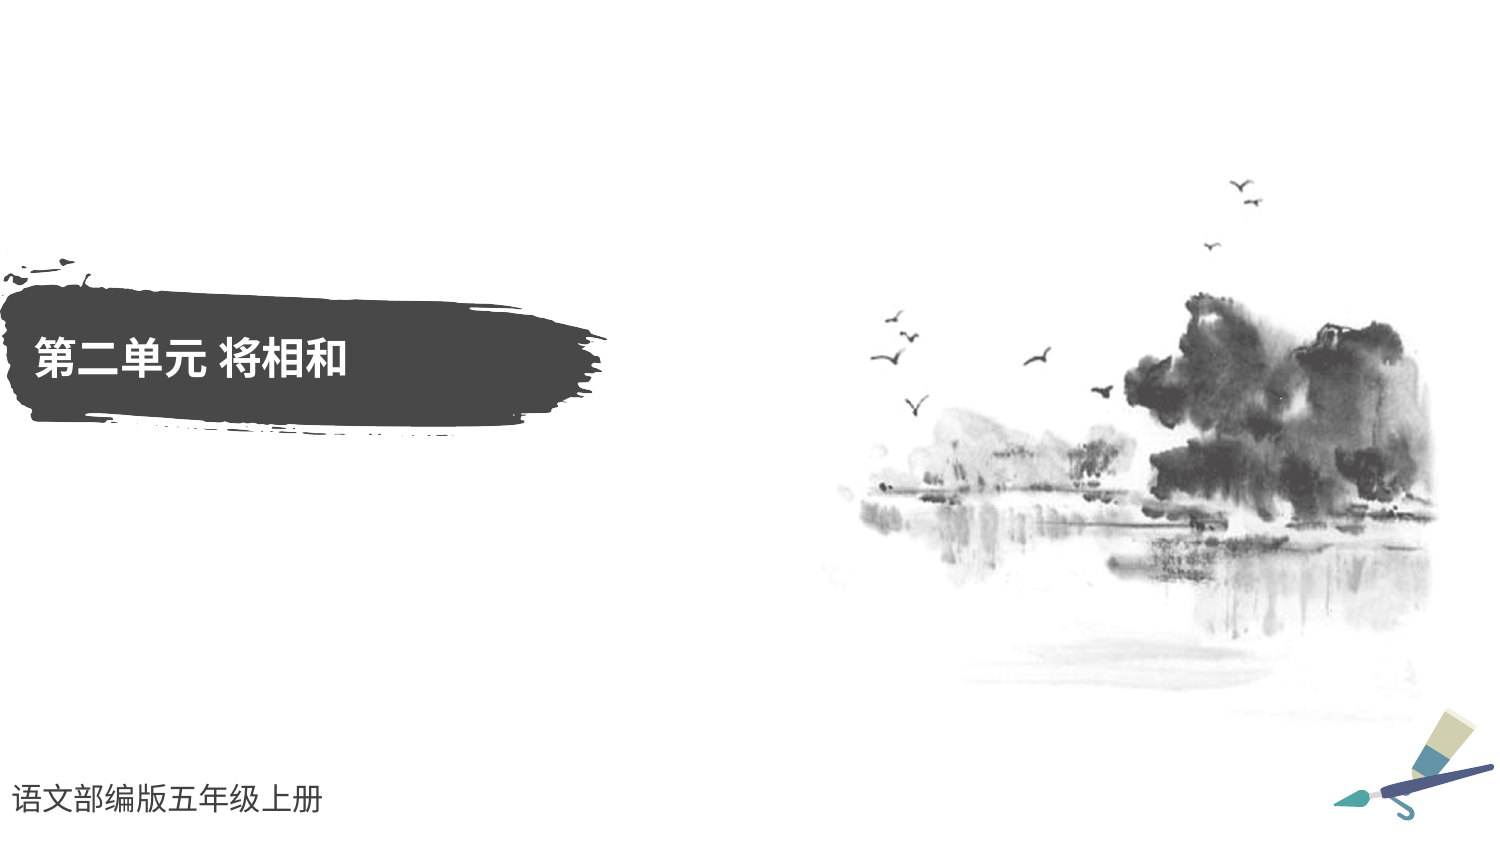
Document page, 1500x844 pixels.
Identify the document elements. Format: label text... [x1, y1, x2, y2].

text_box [1358, 708, 1481, 844]
picture [0, 251, 607, 436]
picture [820, 176, 1440, 731]
text_box 语文部编版五年级上册 [0, 773, 450, 823]
